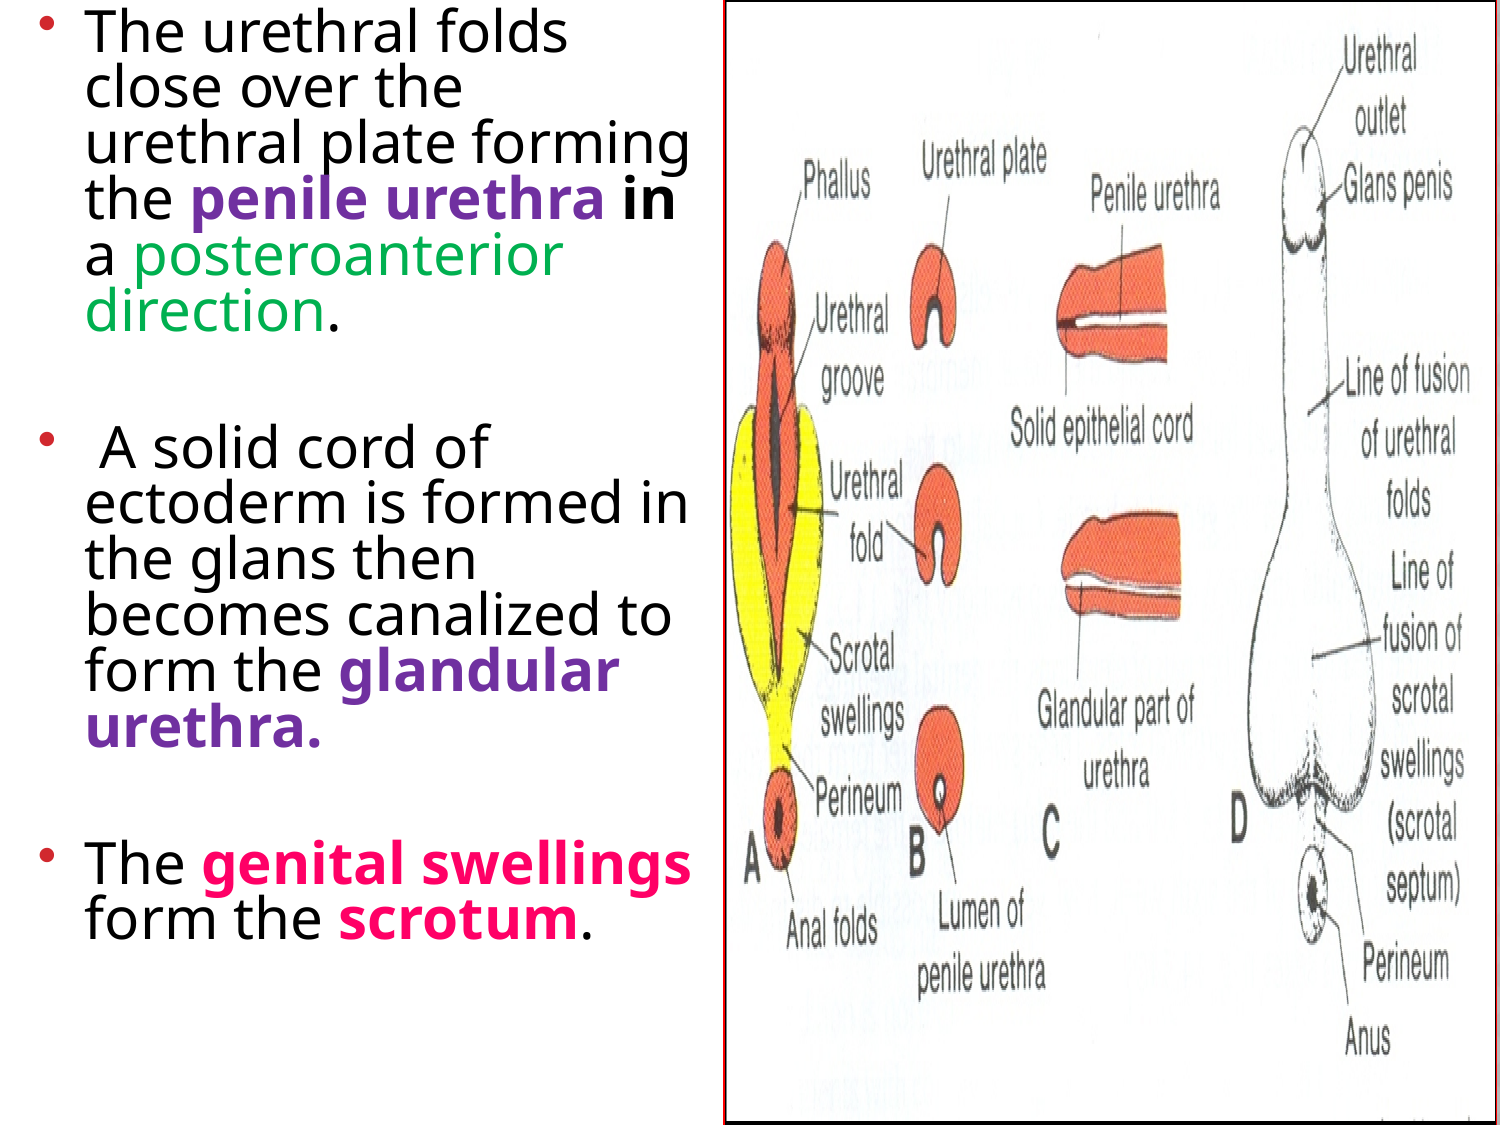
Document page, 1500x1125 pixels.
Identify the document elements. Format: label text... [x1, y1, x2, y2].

picture [724, 0, 1496, 1125]
list The urethral folds close over the urethral plate forming the penile urethra in a posteroanterior direction. A solid cord of ectoderm is formed in the glans then becomes canalized to form the glandular urethra. The genital swellings form the scrotum. [24, 0, 713, 1125]
